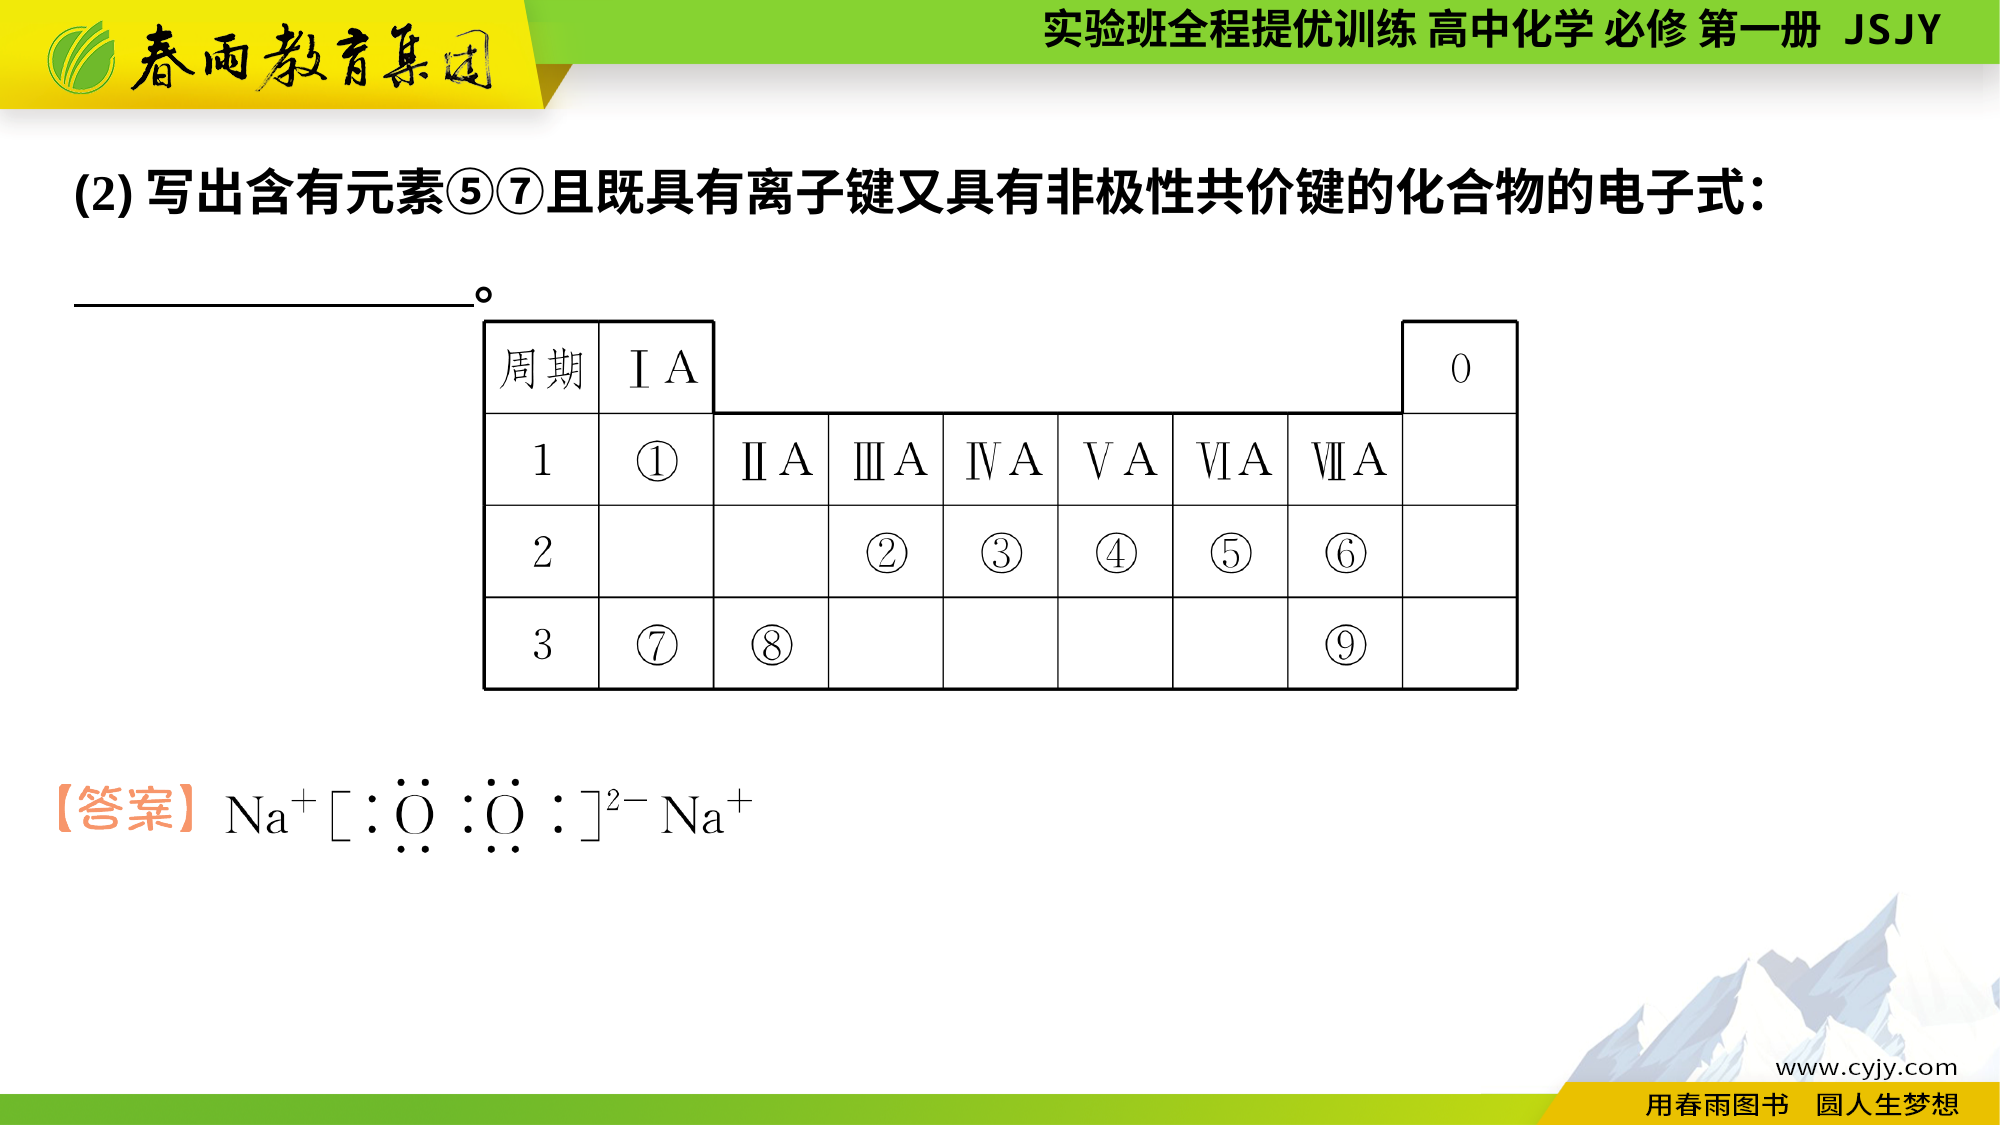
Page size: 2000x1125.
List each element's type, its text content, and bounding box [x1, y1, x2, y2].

text_box [59, 704, 1944, 810]
list (2)写出含有元素⑤⑦且既具有离子键又具有非极性共价键的化合物的电子式： 。 [59, 122, 1944, 308]
picture [0, 0, 2000, 1125]
